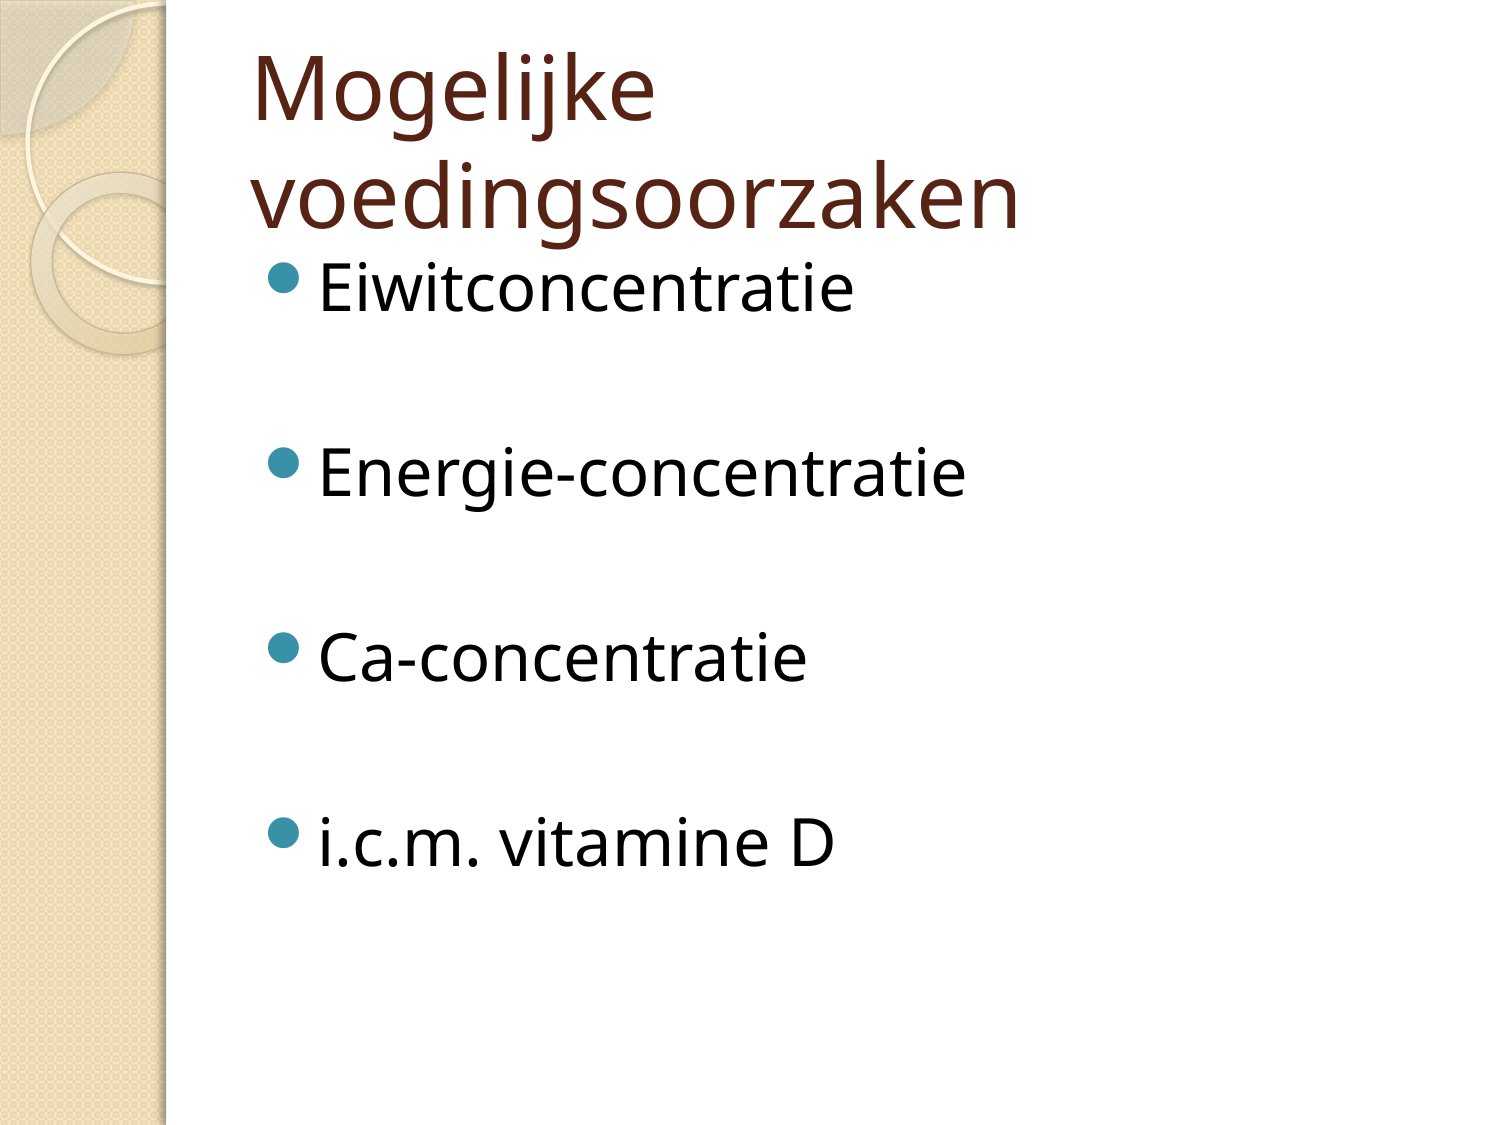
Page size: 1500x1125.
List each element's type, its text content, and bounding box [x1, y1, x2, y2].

list Eiwitconcentratie Energie-concentratie Ca-concentratie i.c.m. vitamine D [235, 237, 1466, 1025]
title Mogelijke voedingsoorzaken [235, 45, 1466, 233]
